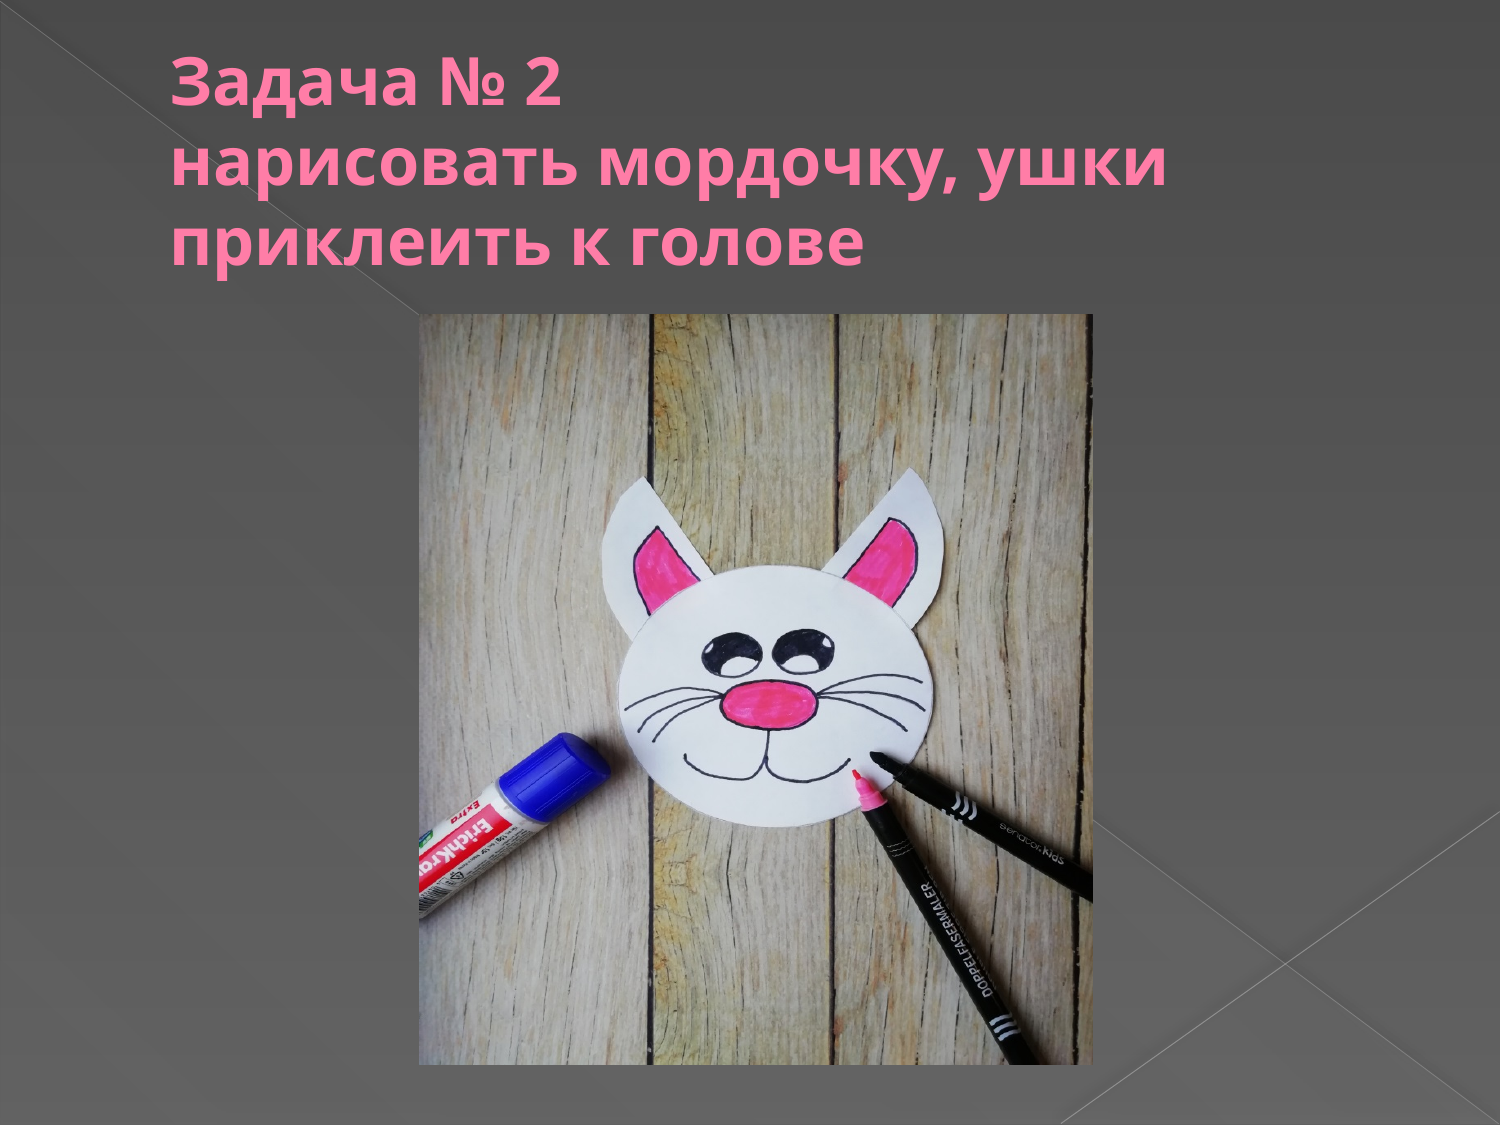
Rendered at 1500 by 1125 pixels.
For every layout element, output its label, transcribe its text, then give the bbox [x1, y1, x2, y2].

title Задача № 2 нарисовать мордочку, ушки приклеить к голове [75, 43, 1447, 274]
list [418, 314, 1093, 1065]
